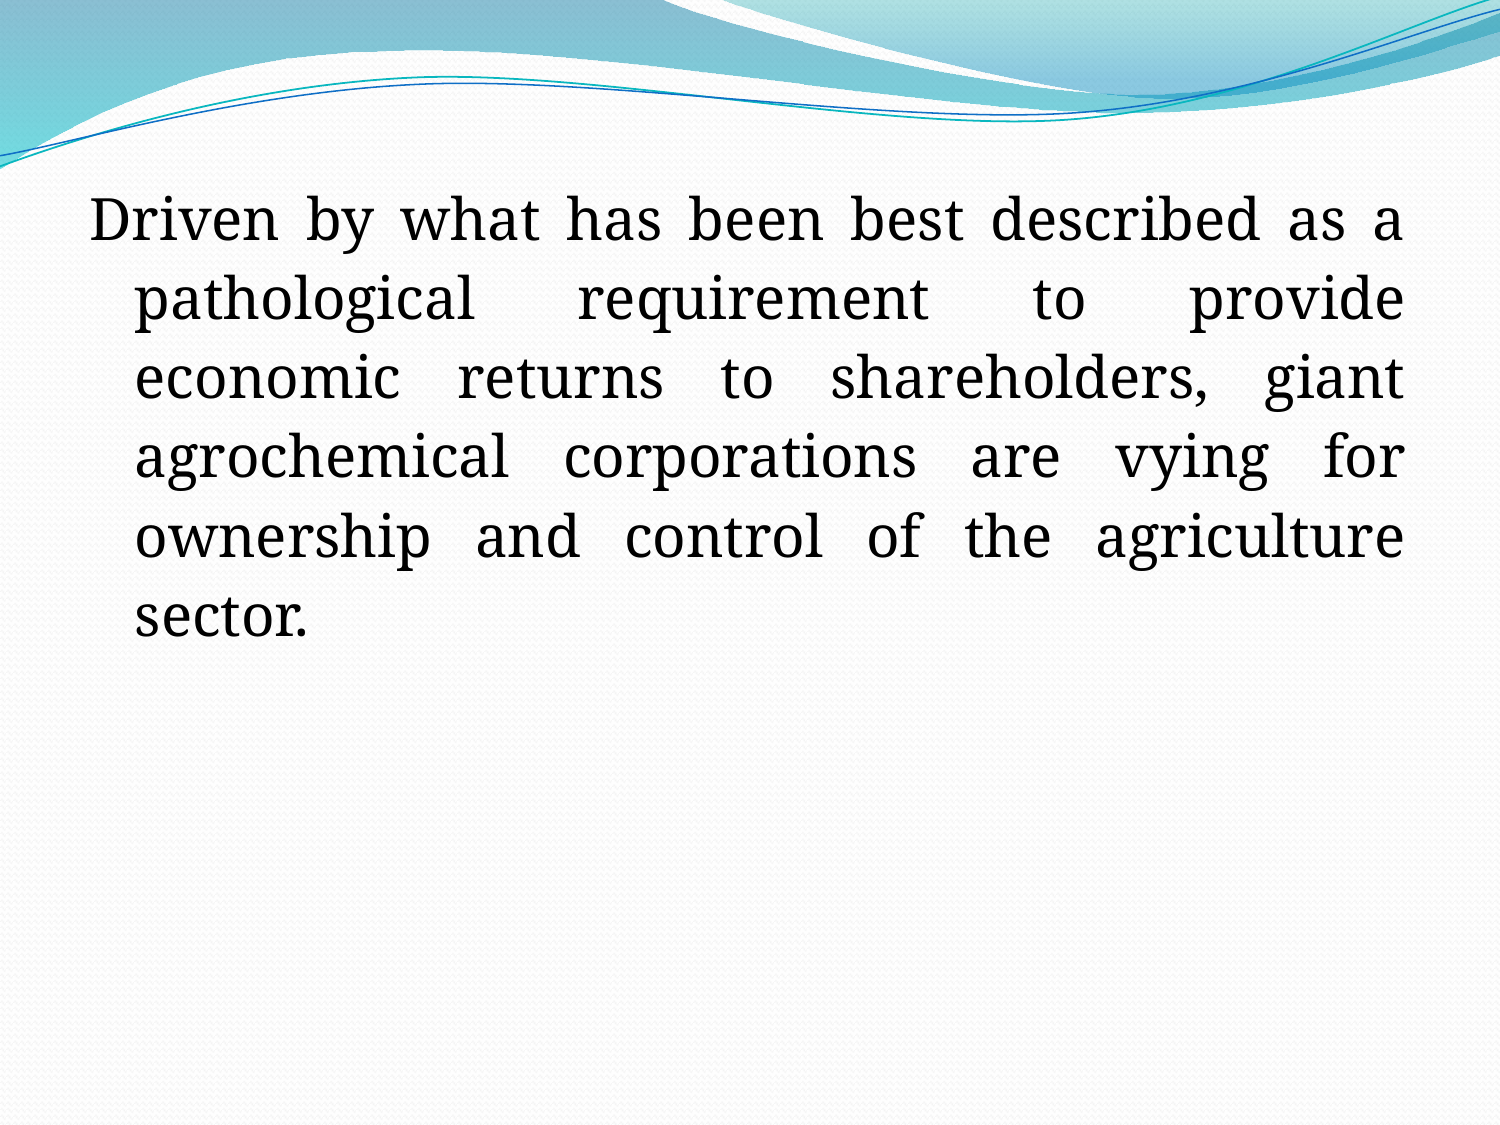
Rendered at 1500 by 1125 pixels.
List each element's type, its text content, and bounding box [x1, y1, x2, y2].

list Driven by what has been best described as a pathological requirement to provide economic returns to shareholders, giant agrochemical corporations are vying for ownership and control of the agriculture sector. [75, 0, 1422, 1088]
